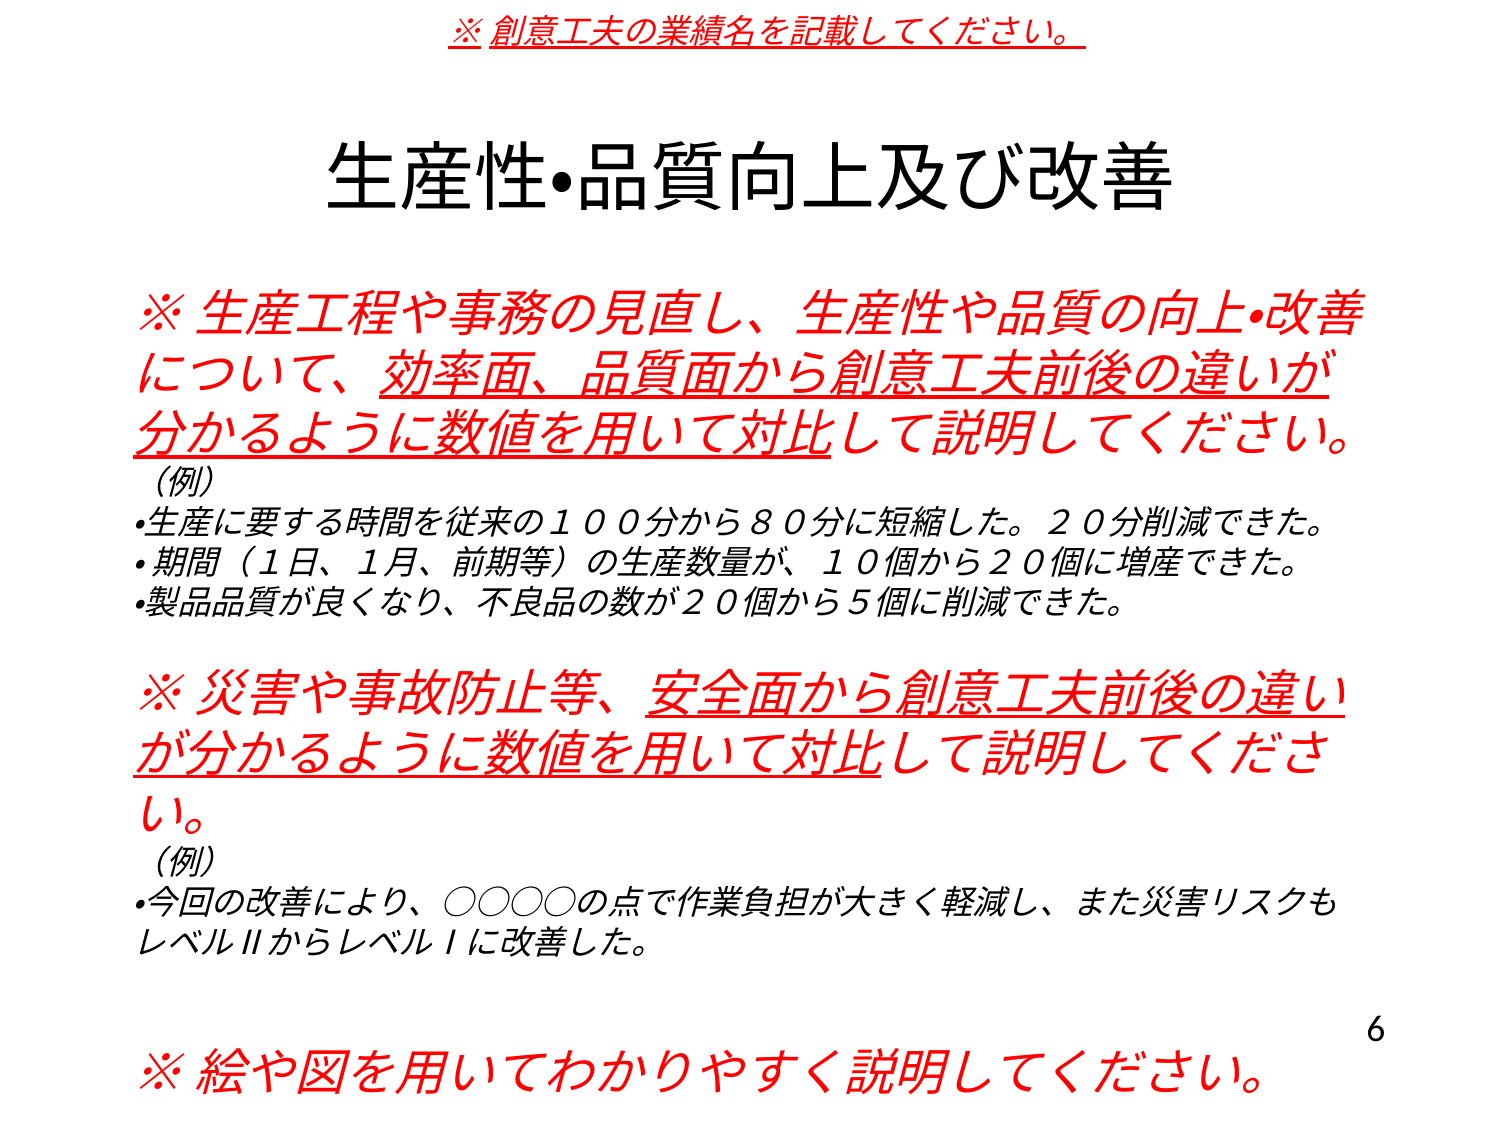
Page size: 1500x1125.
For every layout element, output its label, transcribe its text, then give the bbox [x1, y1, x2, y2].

text_box 6 [1327, 986, 1425, 1067]
title 生産性・品質向上及び改善 [75, 80, 1425, 268]
text_box ※生産工程や事務の見直し、生産性や品質の向上・改善について、効率面、品質面から創意工夫前後の違いが分かるように数値を用いて対比して説明してください。 （例） ・生産に要する時間を従来の１００分から８０分に短縮した。２０分削減できた。 ・ 期間（１日、１月、前期等）の生産数量が、１０個から２０個に増産できた。 ・製品品質が良くなり、不良品の数が２０個から５個に削減できた。 ※災害や事故防止等、安全面から創意工夫前後の違いが分かるように数値を用いて対比して説明してください。 （例） ・今回の改善により、○○○○の点で作業負担が大きく軽減し、また災害リスクもレベルⅡからレベルⅠに改善した。 ※絵や図を用いてわかりやすく説明してください。 [116, 272, 1384, 879]
text_box ※創意工夫の業績名を記載してください。 [416, 0, 1085, 62]
